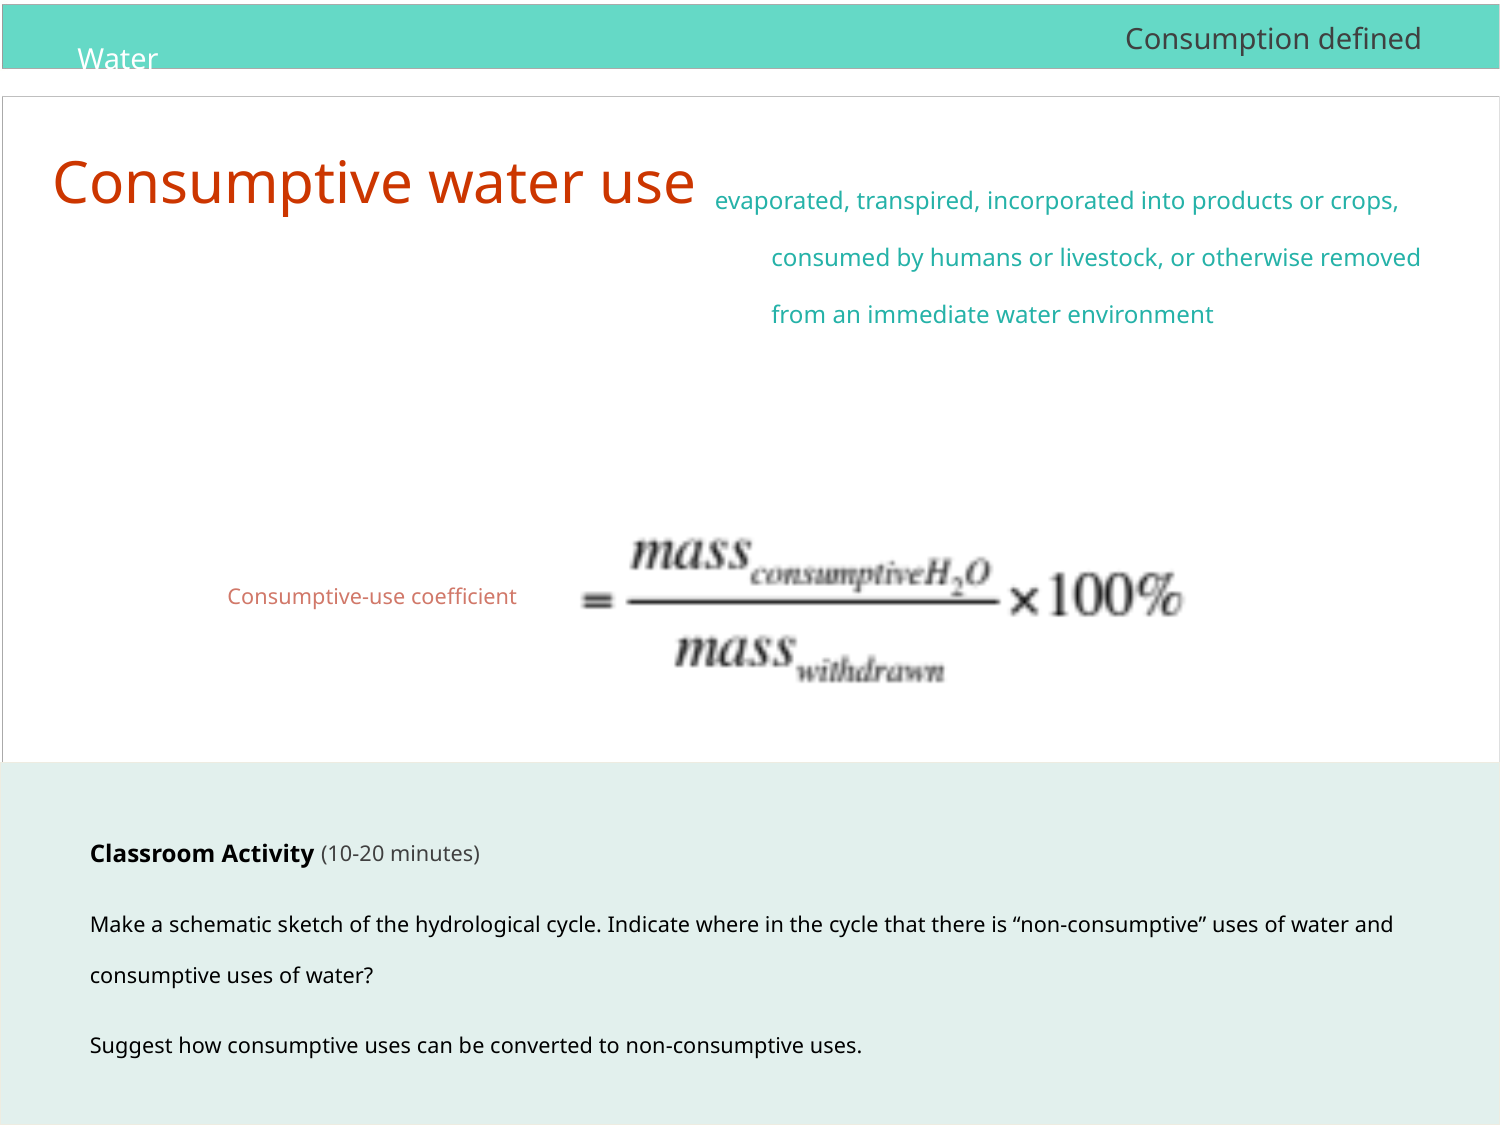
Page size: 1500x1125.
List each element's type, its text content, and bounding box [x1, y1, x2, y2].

text_box Consumptive-use coefficient [212, 549, 575, 700]
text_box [574, 512, 1191, 688]
list Consumptive water use [37, 137, 1388, 238]
text_box [0, 762, 1500, 1125]
text_box Classroom Activity (10-20 minutes) Make a schematic sketch of the hydrological cycle. Indicate where in the cycle that there is “non-consumptive” uses of water and consumptive uses of water? Suggest how consumptive uses can be converted to non-consumptive uses. [75, 802, 1450, 1066]
picture [0, 0, 1500, 762]
text_box evaporated, transpired, incorporated into products or crops, consumed by humans or livestock, or otherwise removed from an immediate water environment [699, 149, 1475, 475]
title Consumption defined [587, 12, 1438, 63]
